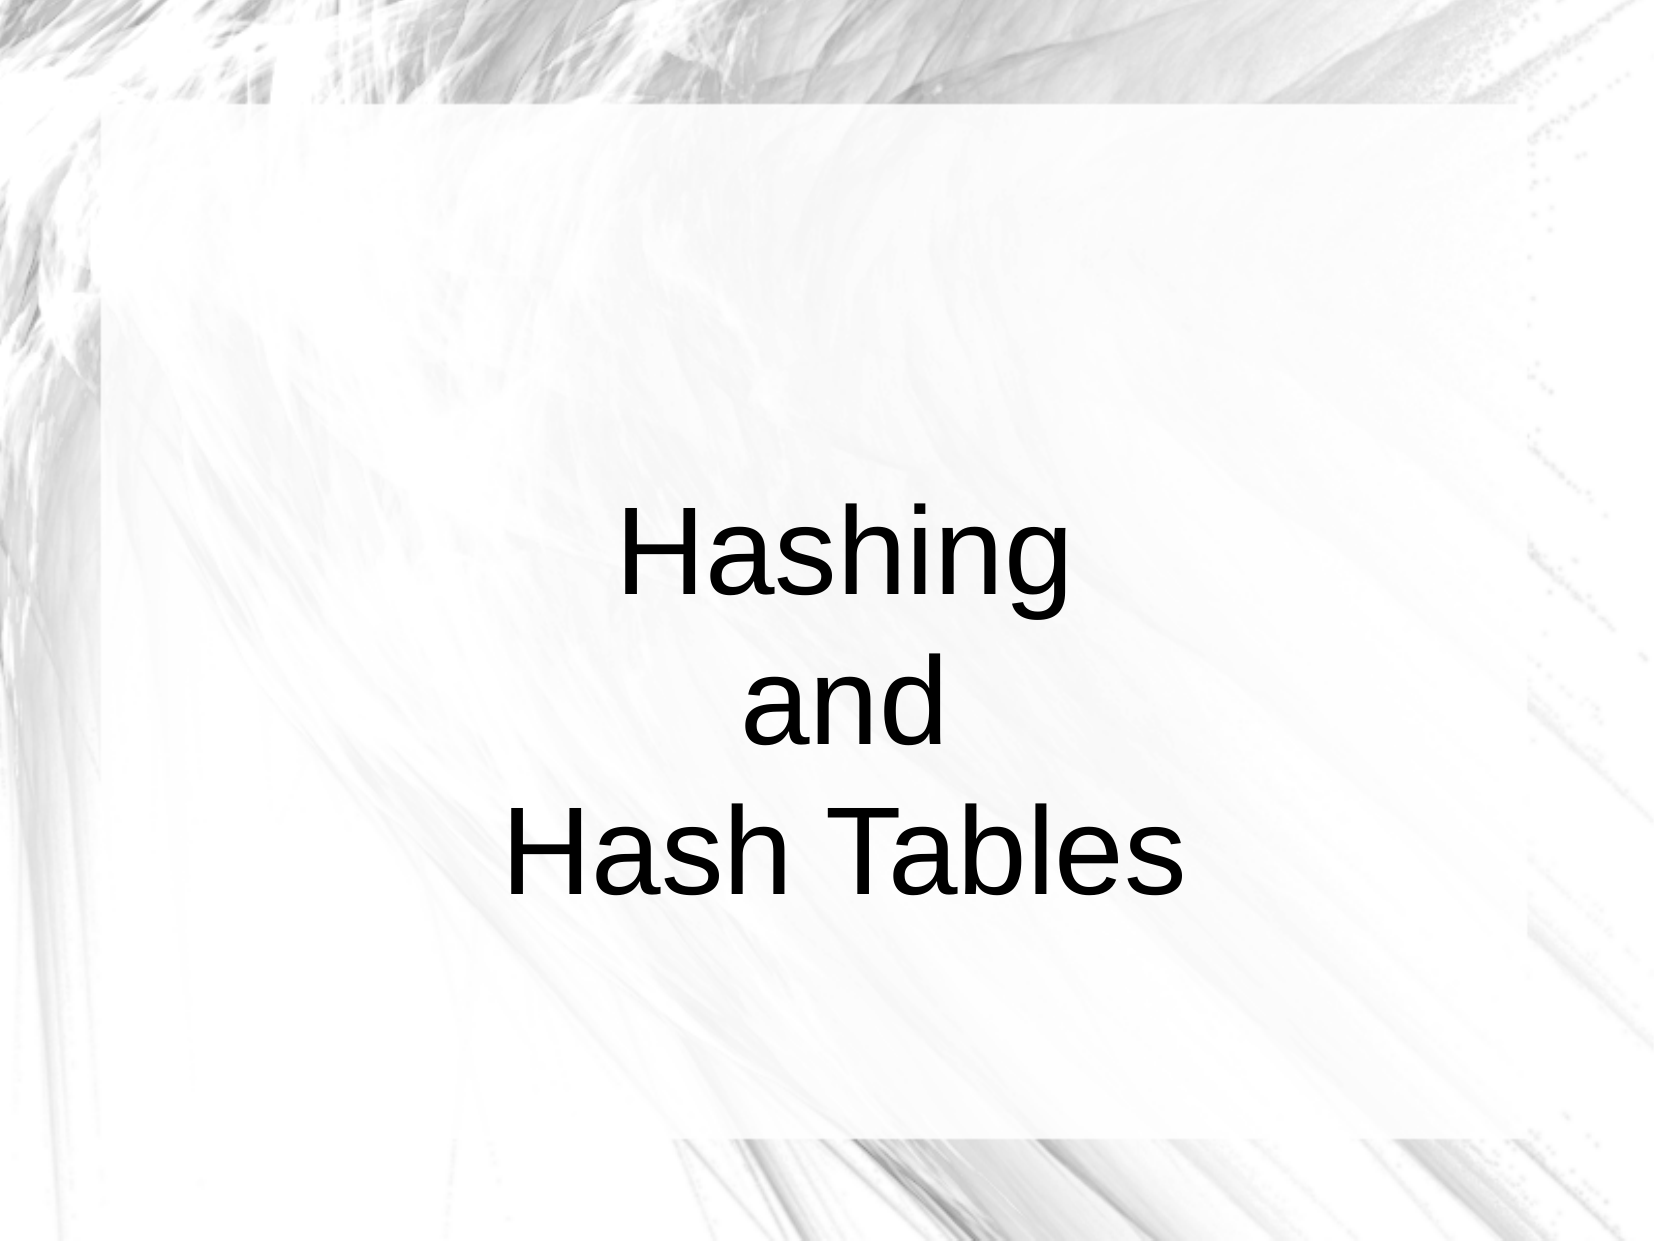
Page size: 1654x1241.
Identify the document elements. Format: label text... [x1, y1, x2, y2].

picture [0, 0, 1654, 1241]
list Hashing and Hash Tables [118, 319, 1571, 1102]
